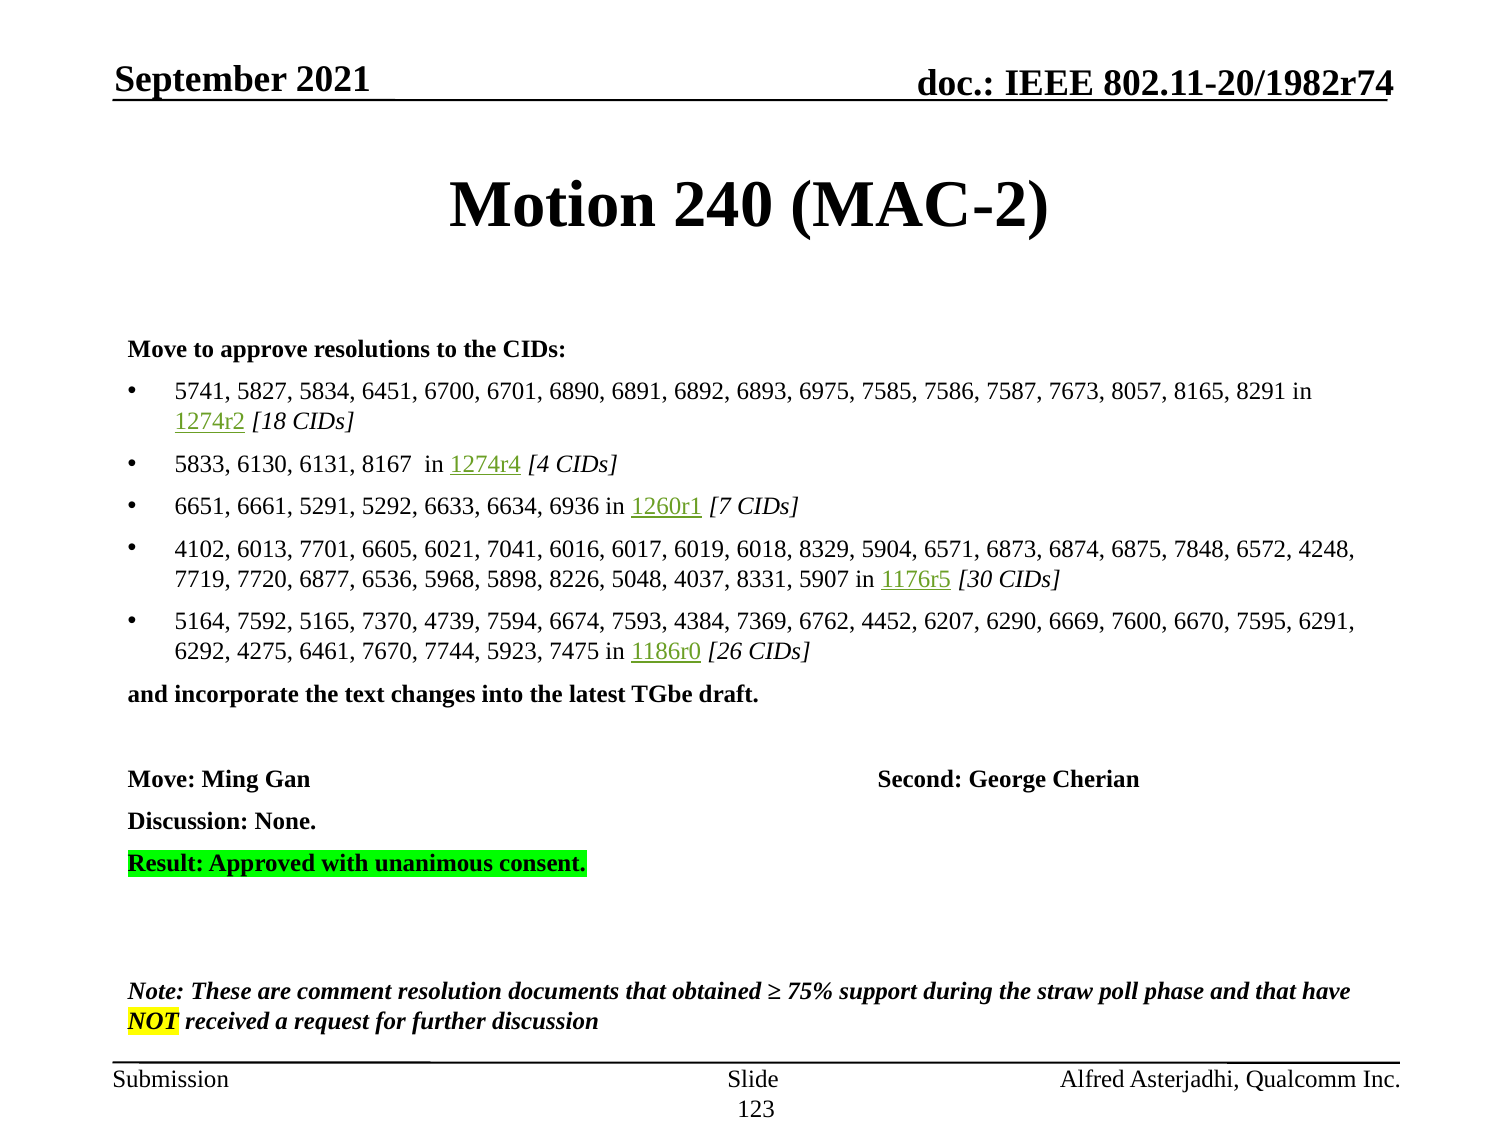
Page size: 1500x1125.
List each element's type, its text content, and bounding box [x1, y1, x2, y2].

list Move to approve resolutions to the CIDs: 5741, 5827, 5834, 6451, 6700, 6701, 6890, 6891, 6892, 6893, 6975, 7585, 7586, 7587, 7673, 8057, 8165, 8291 in 1274r2 [18 CIDs] 5833, 6130, 6131, 8167 in 1274r4 [4 CIDs] 6651, 6661, 5291, 5292, 6633, 6634, 6936 in 1260r1 [7 CIDs] 4102, 6013, 7701, 6605, 6021, 7041, 6016, 6017, 6019, 6018, 8329, 5904, 6571, 6873, 6874, 6875, 7848, 6572, 4248, 7719, 7720, 6877, 6536, 5968, 5898, 8226, 5048, 4037, 8331, 5907 in 1176r5 [30 CIDs] 5164, 7592, 5165, 7370, 4739, 7594, 6674, 7593, 4384, 7369, 6762, 4452, 6207, 6290, 6669, 7600, 6670, 7595, 6291, 6292, 4275, 6461, 7670, 7744, 5923, 7475 in 1186r0 [26 CIDs] and incorporate the text changes into the latest TGbe draft. Move: Ming Gan Second: George Cherian Discussion: None. Result: Approved with unanimous consent. Note: These are comment resolution documents that obtained ≥ 75% support during the straw poll phase and that have NOT received a request for further discussion [112, 324, 1388, 1063]
footer Alfred Asterjadhi, Qualcomm Inc. [878, 1061, 1402, 1093]
title Motion 240 (MAC-2) [112, 112, 1388, 288]
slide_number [114, 54, 423, 100]
slide_number Slide 123 [712, 1061, 800, 1123]
